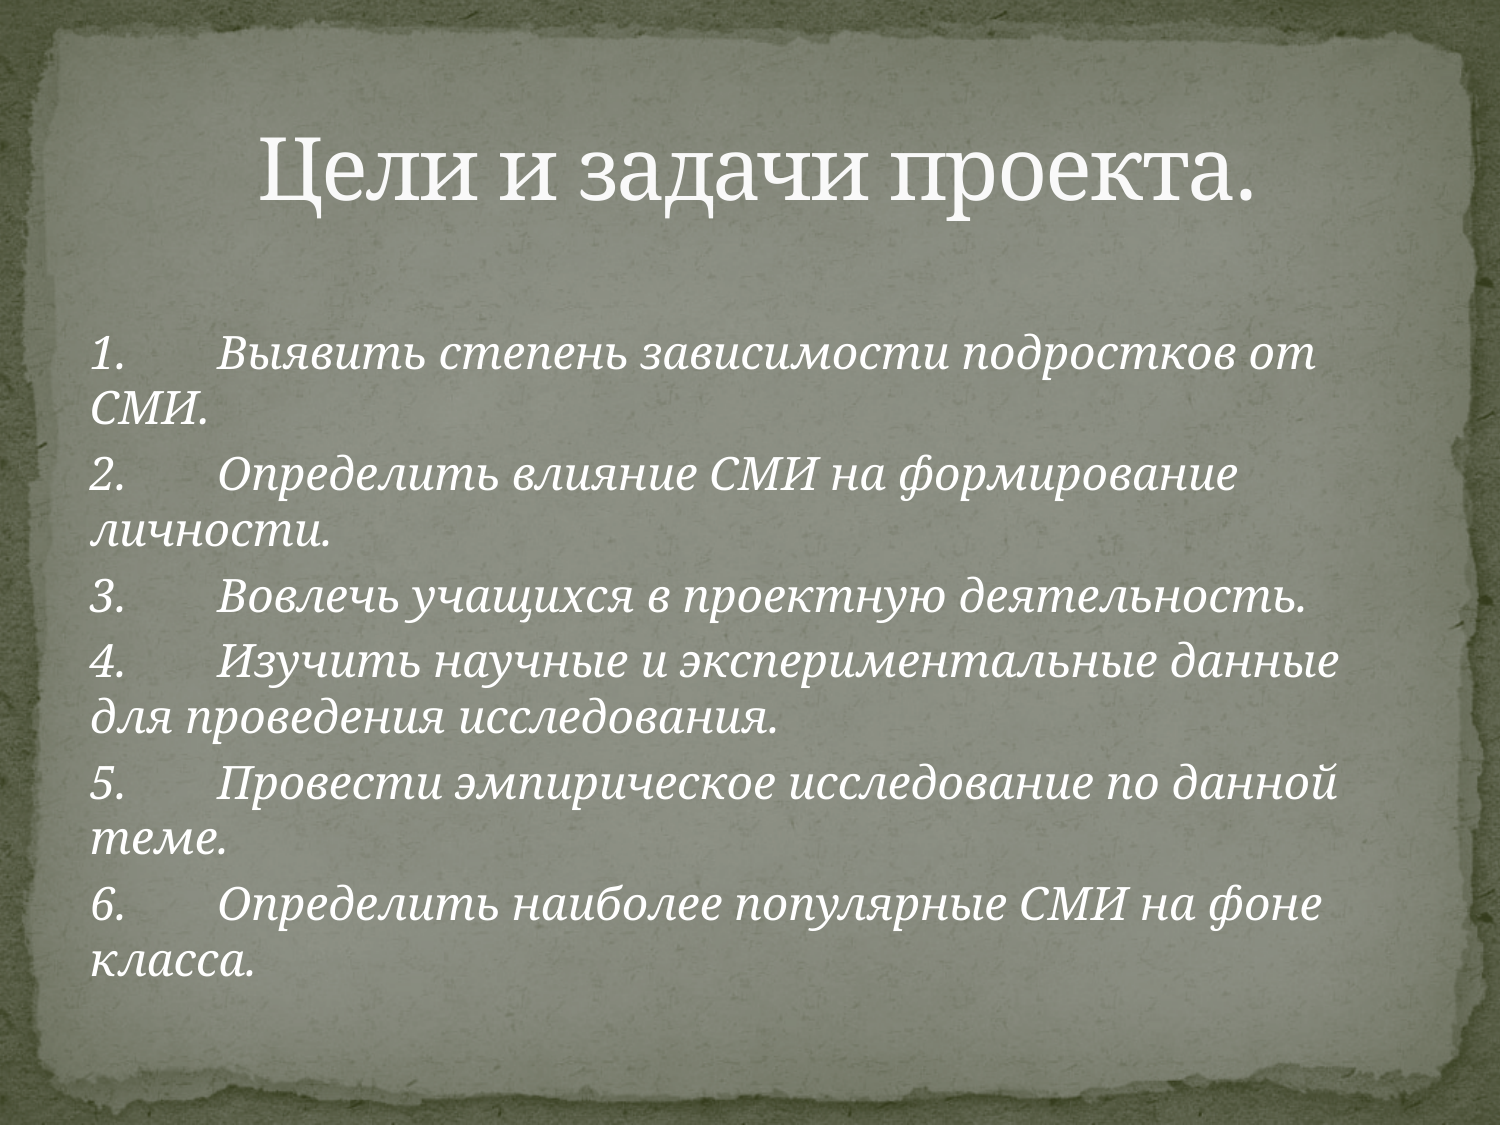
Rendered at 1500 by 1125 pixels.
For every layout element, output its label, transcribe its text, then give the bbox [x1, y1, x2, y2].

list 1. Выявить степень зависимости подростков от СМИ. 2. Определить влияние СМИ на формирование личности. 3. Вовлечь учащихся в проектную деятельность. 4. Изучить научные и экспериментальные данные для проведения исследования. 5. Провести эмпирическое исследование по данной теме. 6. Определить наиболее популярные СМИ на фоне класса. [75, 249, 1425, 1000]
title Цели и задачи проекта. [74, 24, 1425, 225]
